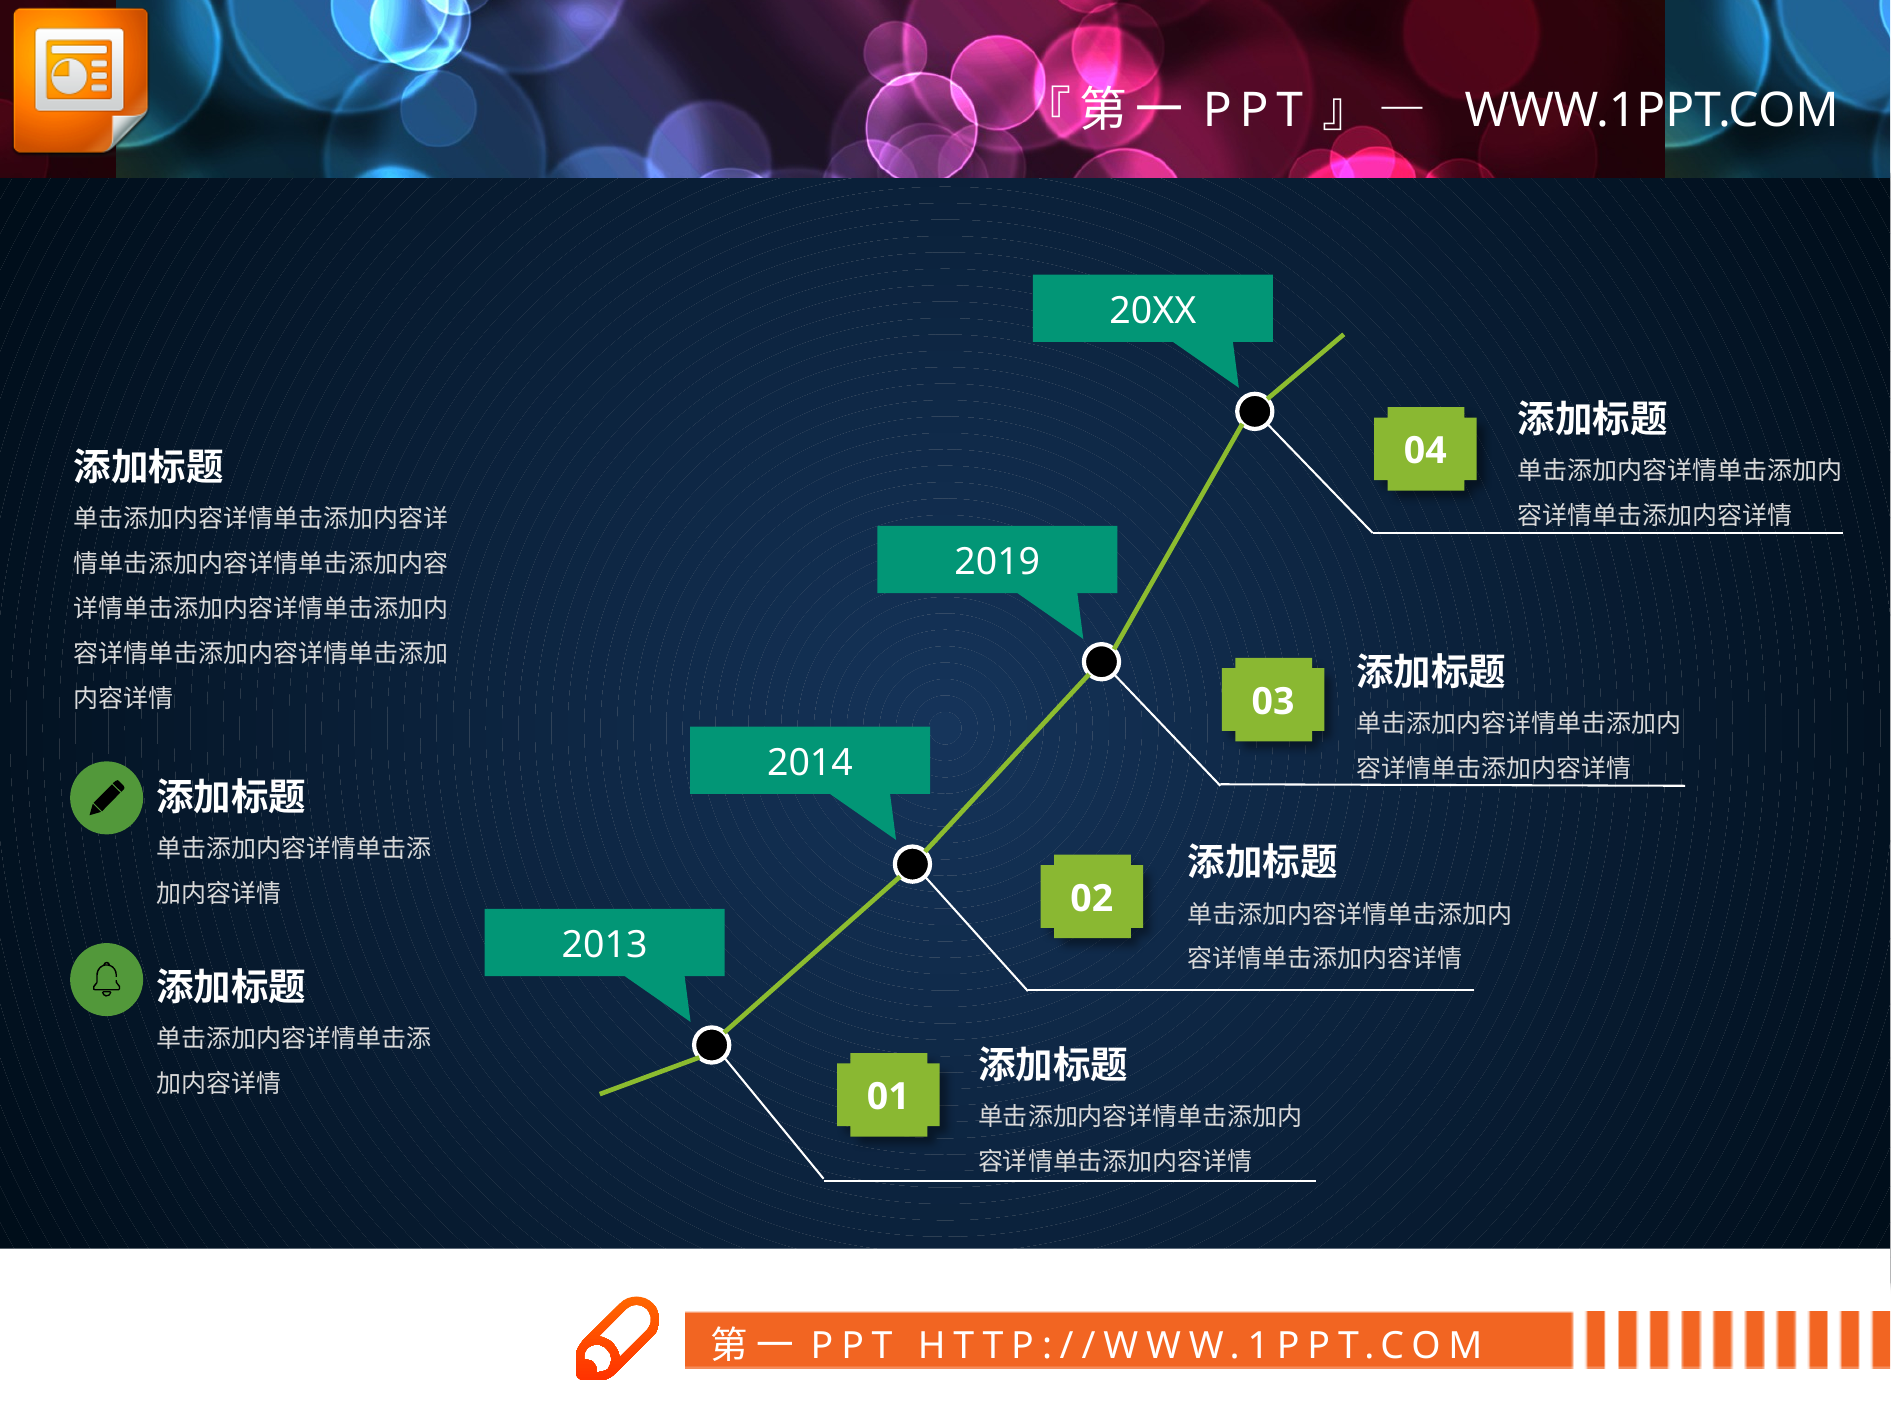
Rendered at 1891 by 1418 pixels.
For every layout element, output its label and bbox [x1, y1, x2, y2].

text_box [141, 932, 448, 1107]
text_box [484, 274, 1872, 1182]
text_box [58, 413, 479, 724]
text_box [69, 942, 144, 1017]
text_box [69, 761, 144, 835]
picture [0, 0, 1891, 178]
text_box [141, 743, 448, 917]
picture [685, 1311, 1891, 1369]
